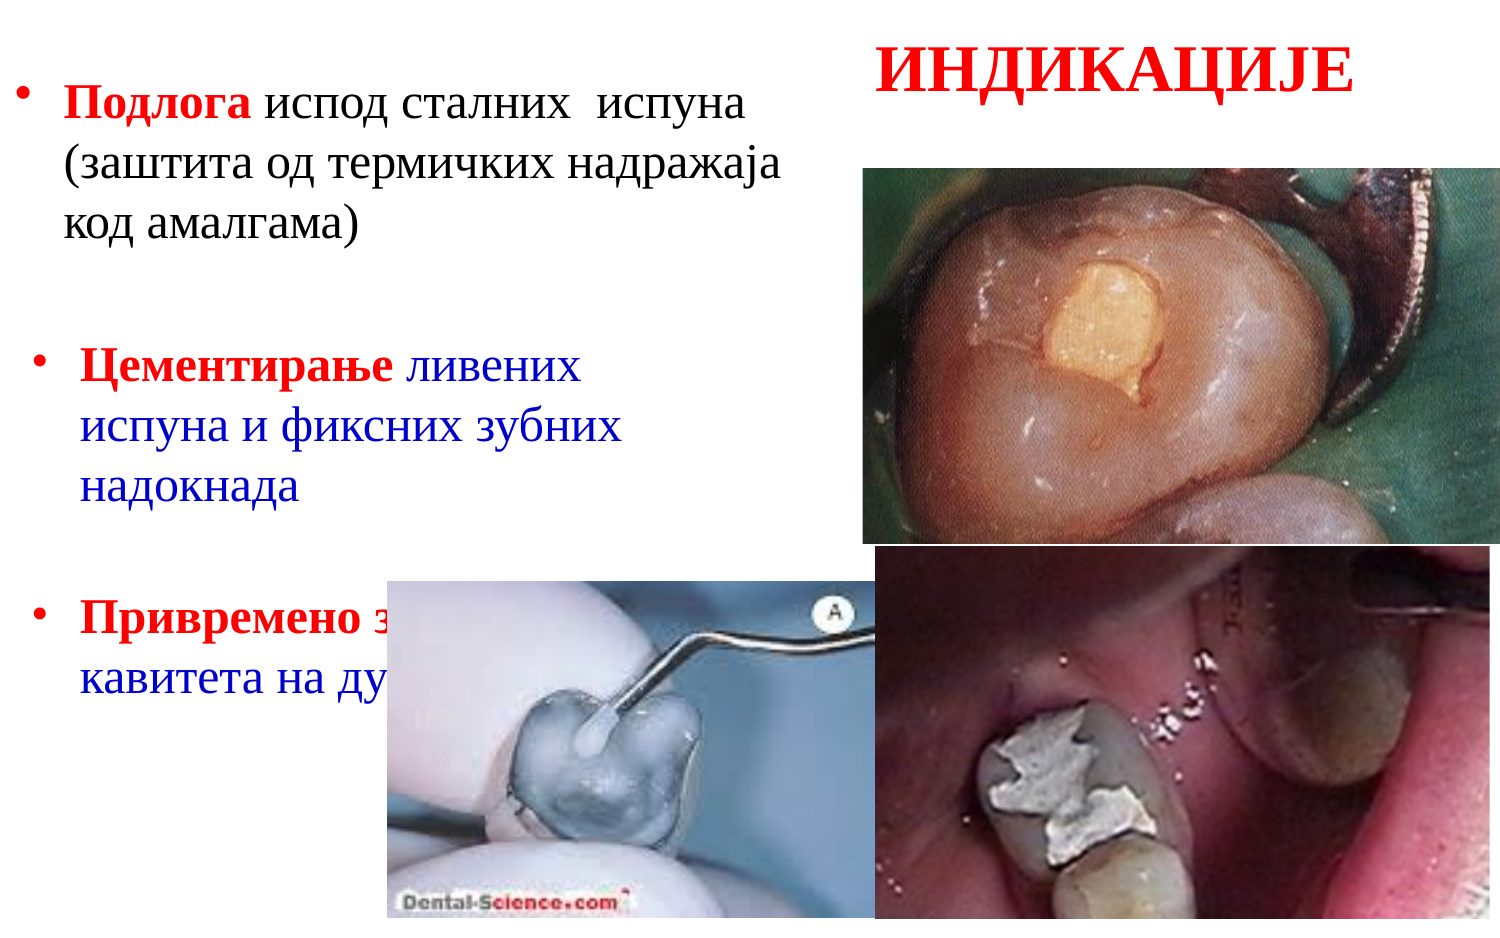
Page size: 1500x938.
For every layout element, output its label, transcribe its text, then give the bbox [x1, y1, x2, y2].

picture [912, 168, 1413, 544]
text_box Цементирање ливених испуна и фиксних зубних надокнада Привремено затварање кавитета на дужи период [29, 331, 713, 704]
title Подлога испод сталних испуна (заштита од термичких надражаја код амалгама) [12, 68, 819, 249]
text_box ИНДИКАЦИЈЕ [874, 24, 1500, 105]
text_box [862, 168, 911, 544]
text_box [1413, 168, 1500, 544]
picture [387, 546, 1490, 919]
